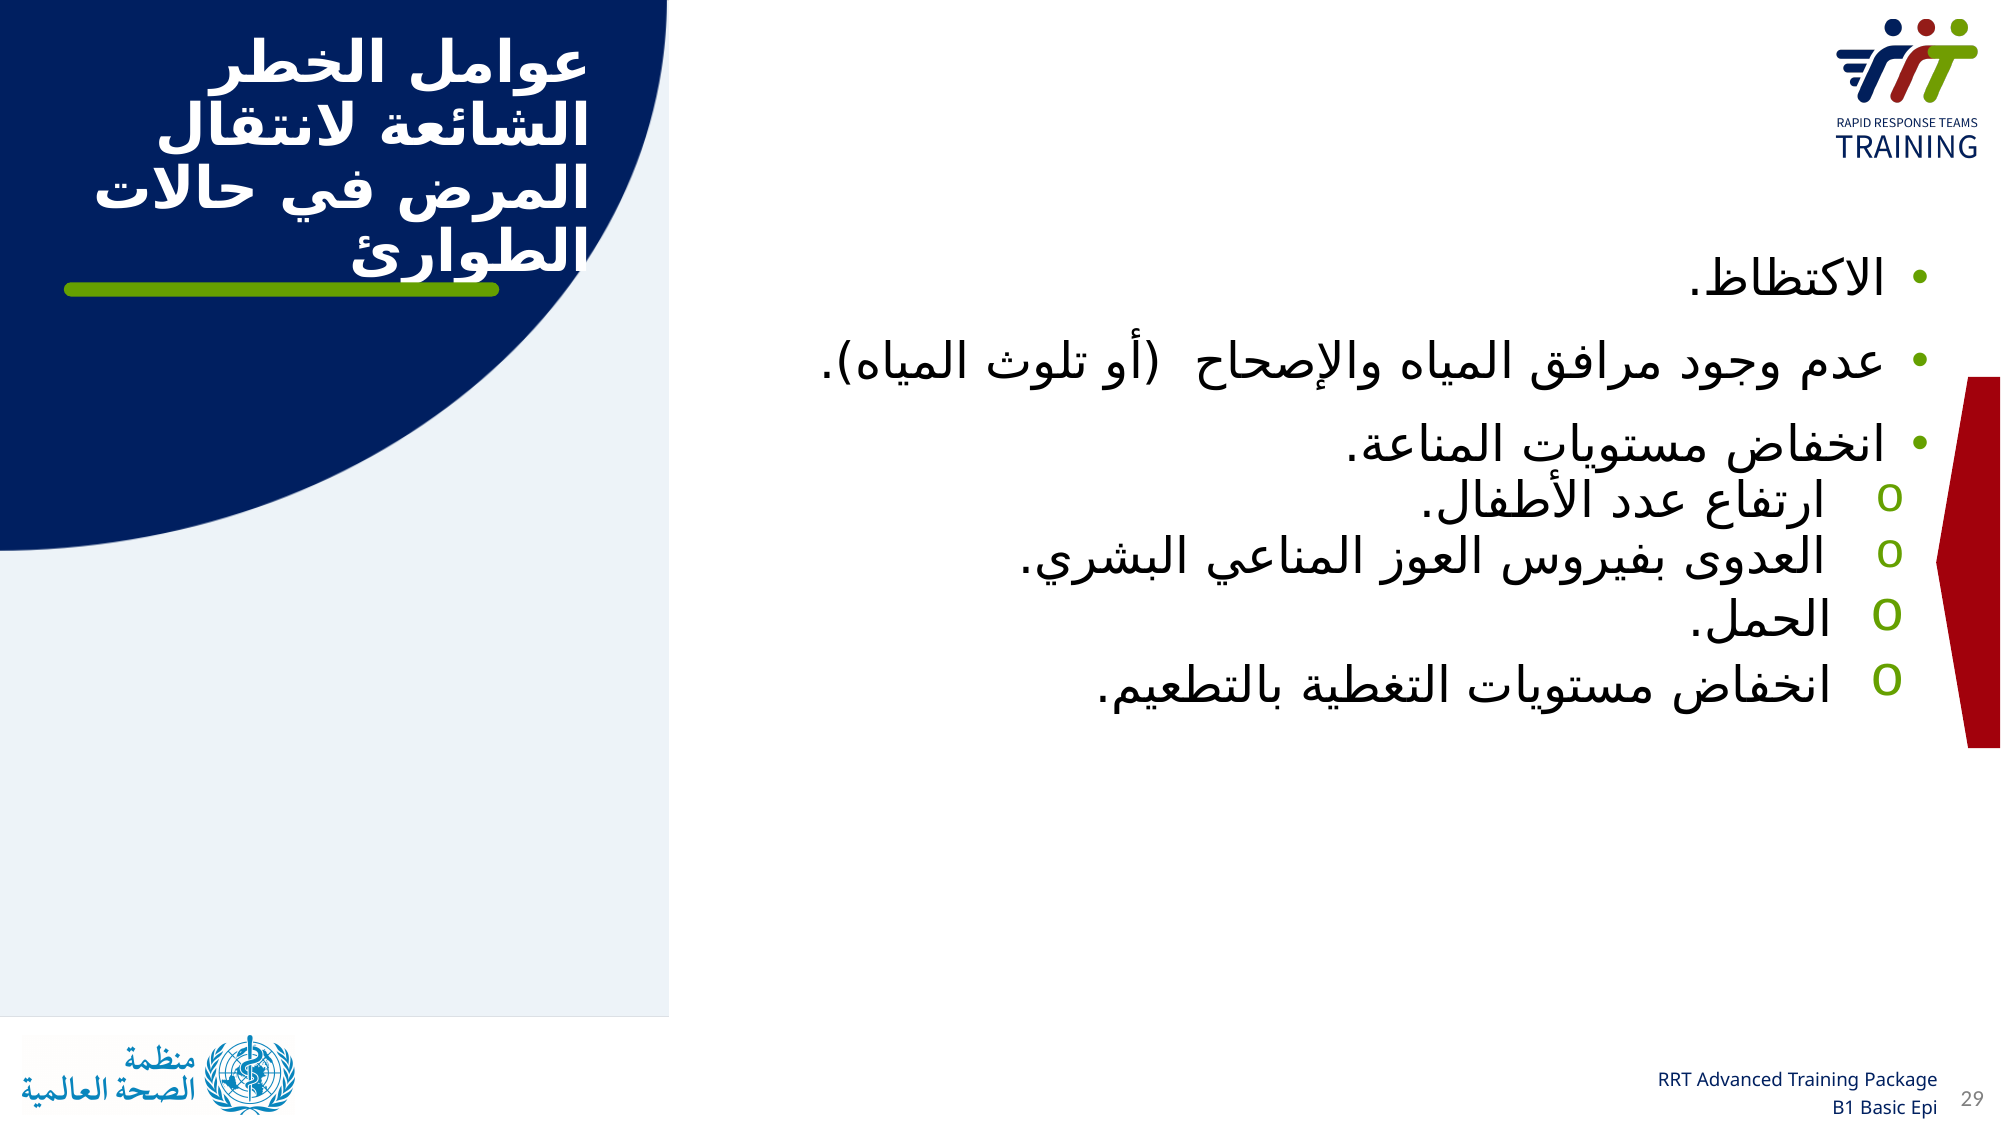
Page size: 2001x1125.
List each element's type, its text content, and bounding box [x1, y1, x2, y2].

list الاكتظاظ. عدم وجود مرافق المياه والإصحاح (أو تلوث المياه). انخفاض مستويات المناعة. ارتفاع عدد الأطفال. العدوى بفيروس العوز المناعي البشري. الحمل. انخفاض مستويات التغطية بالتطعيم. [700, 244, 1937, 862]
picture [252, 1050, 258, 1059]
text_box [63, 282, 500, 297]
picture [22, 1035, 295, 1115]
picture [0, 0, 669, 1018]
title عوامل الخطر الشائعة لانتقال المرض في حالات الطوارئ [63, 0, 600, 318]
picture [1835, 19, 1978, 167]
